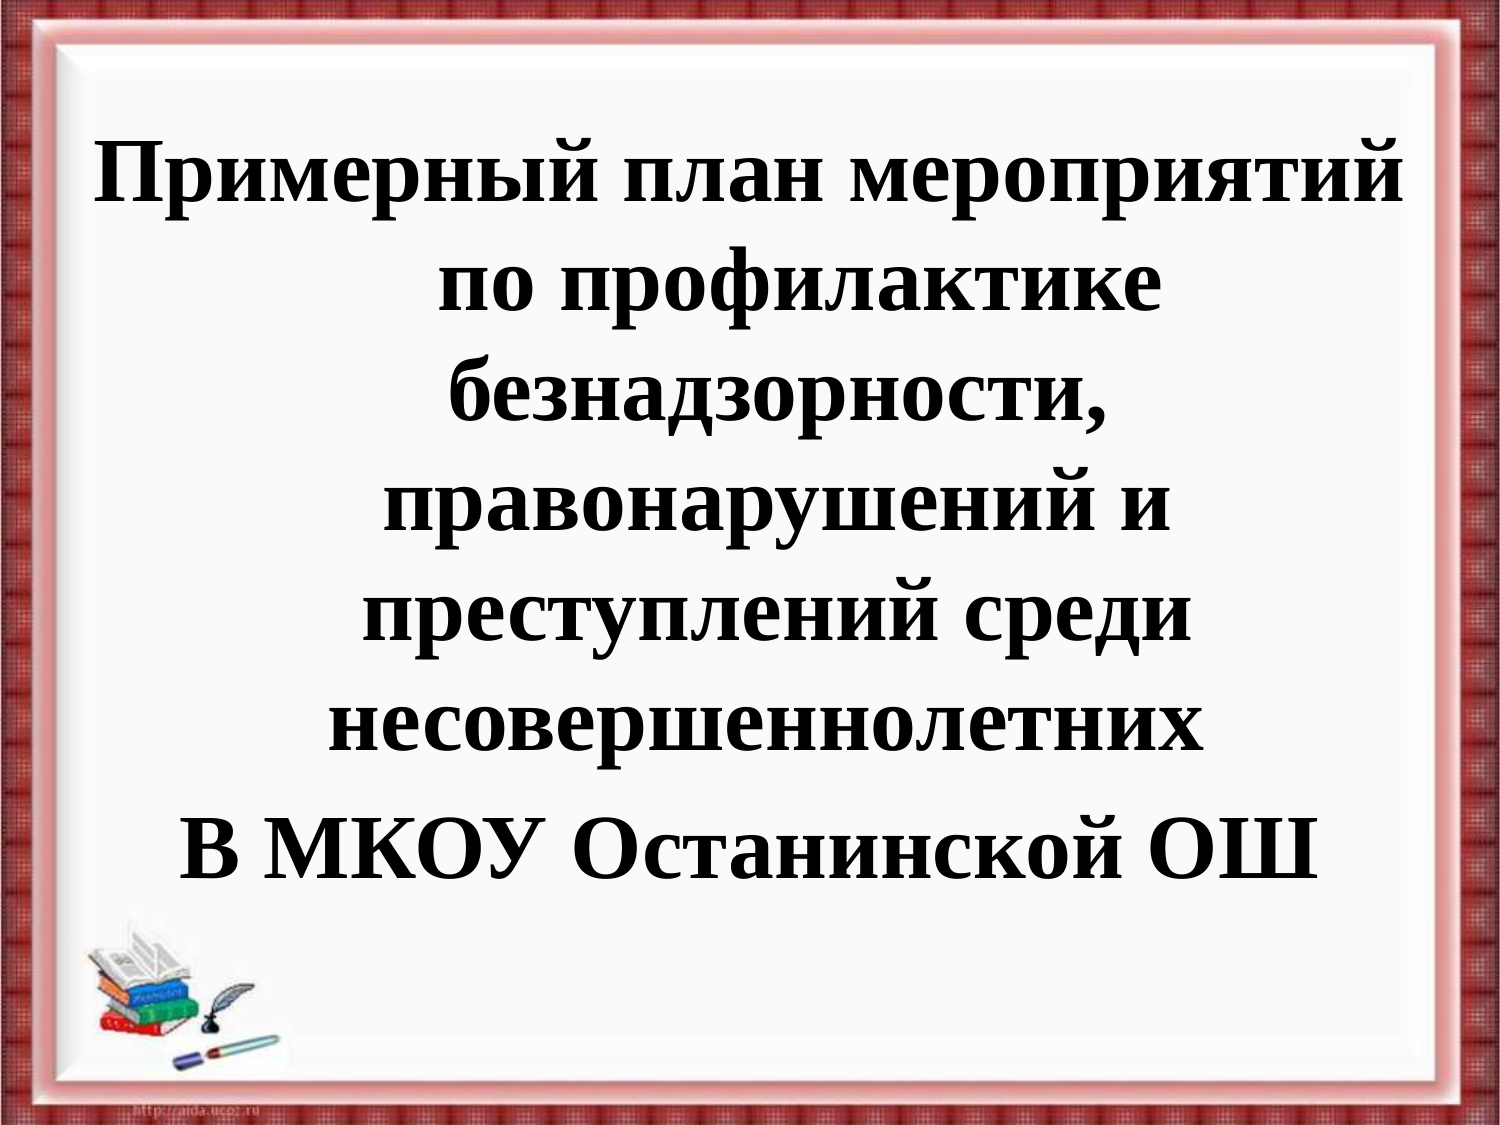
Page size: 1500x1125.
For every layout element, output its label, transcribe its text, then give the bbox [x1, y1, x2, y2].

list Примерный план мероприятий по профилактике безнадзорности, правонарушений и преступлений среди несовершеннолетних В МКОУ Останинской ОШ [74, 101, 1426, 1006]
picture [0, 0, 1500, 1125]
